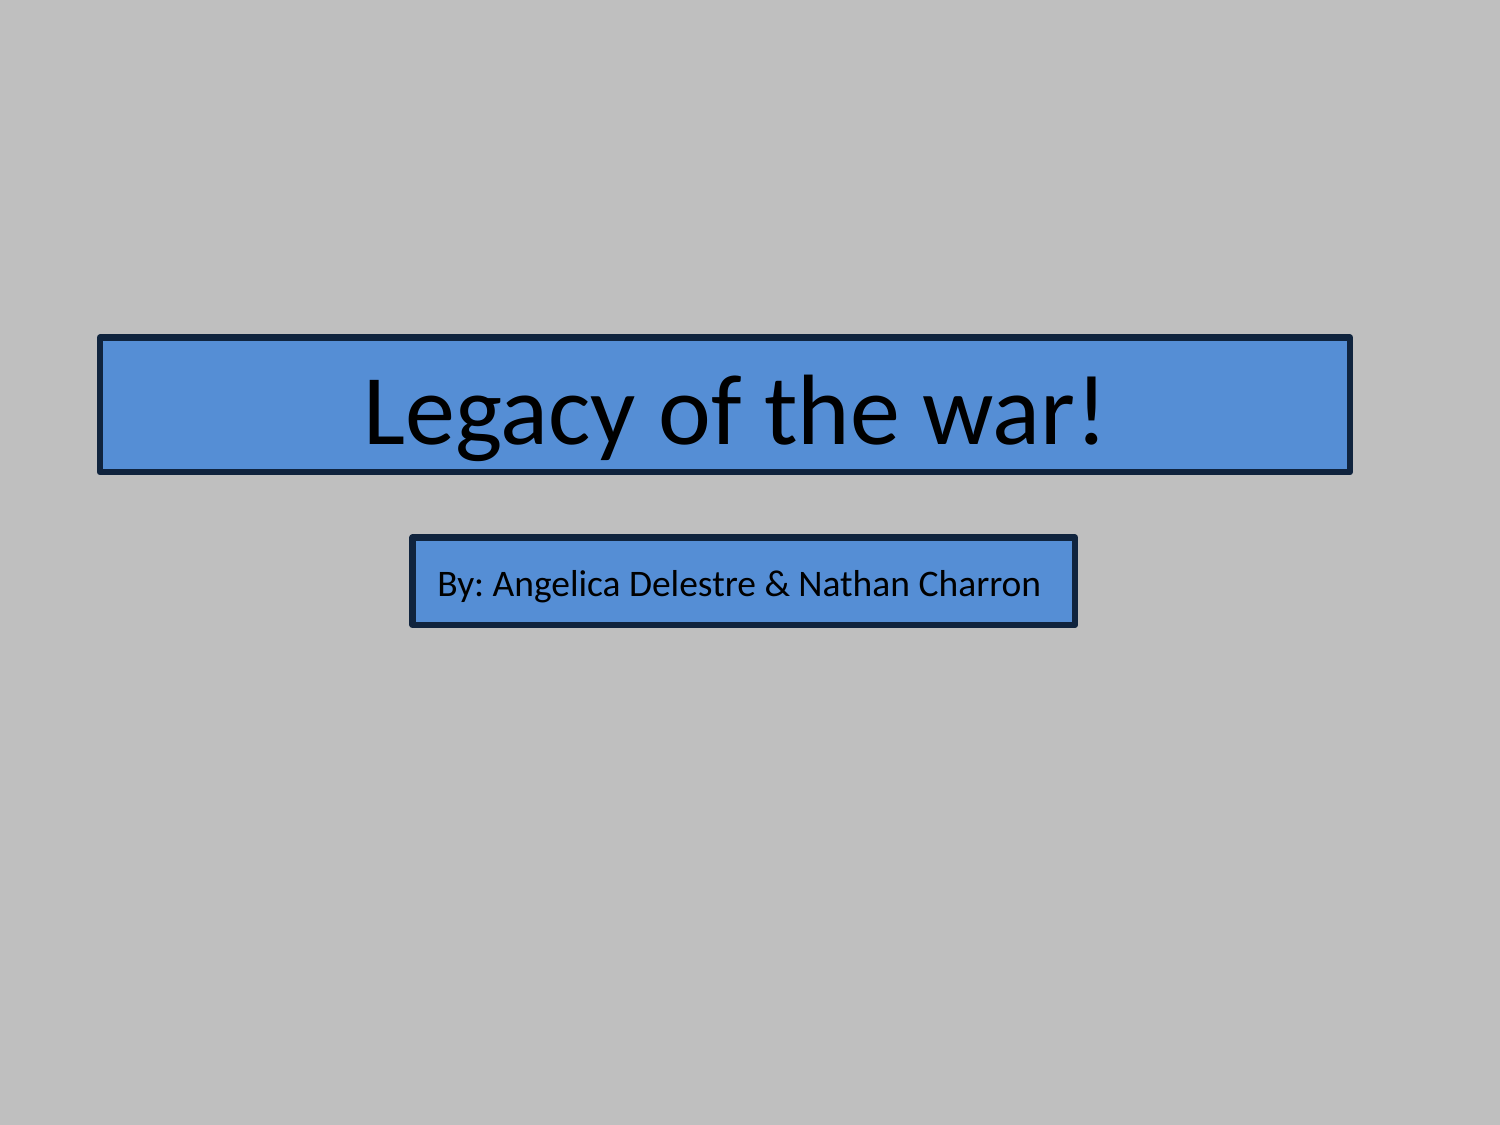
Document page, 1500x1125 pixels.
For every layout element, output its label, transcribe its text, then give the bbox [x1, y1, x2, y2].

title By: Angelica Delestre & Nathan Charron [412, 537, 1075, 625]
text_box Legacy of the war! [99, 337, 1350, 473]
